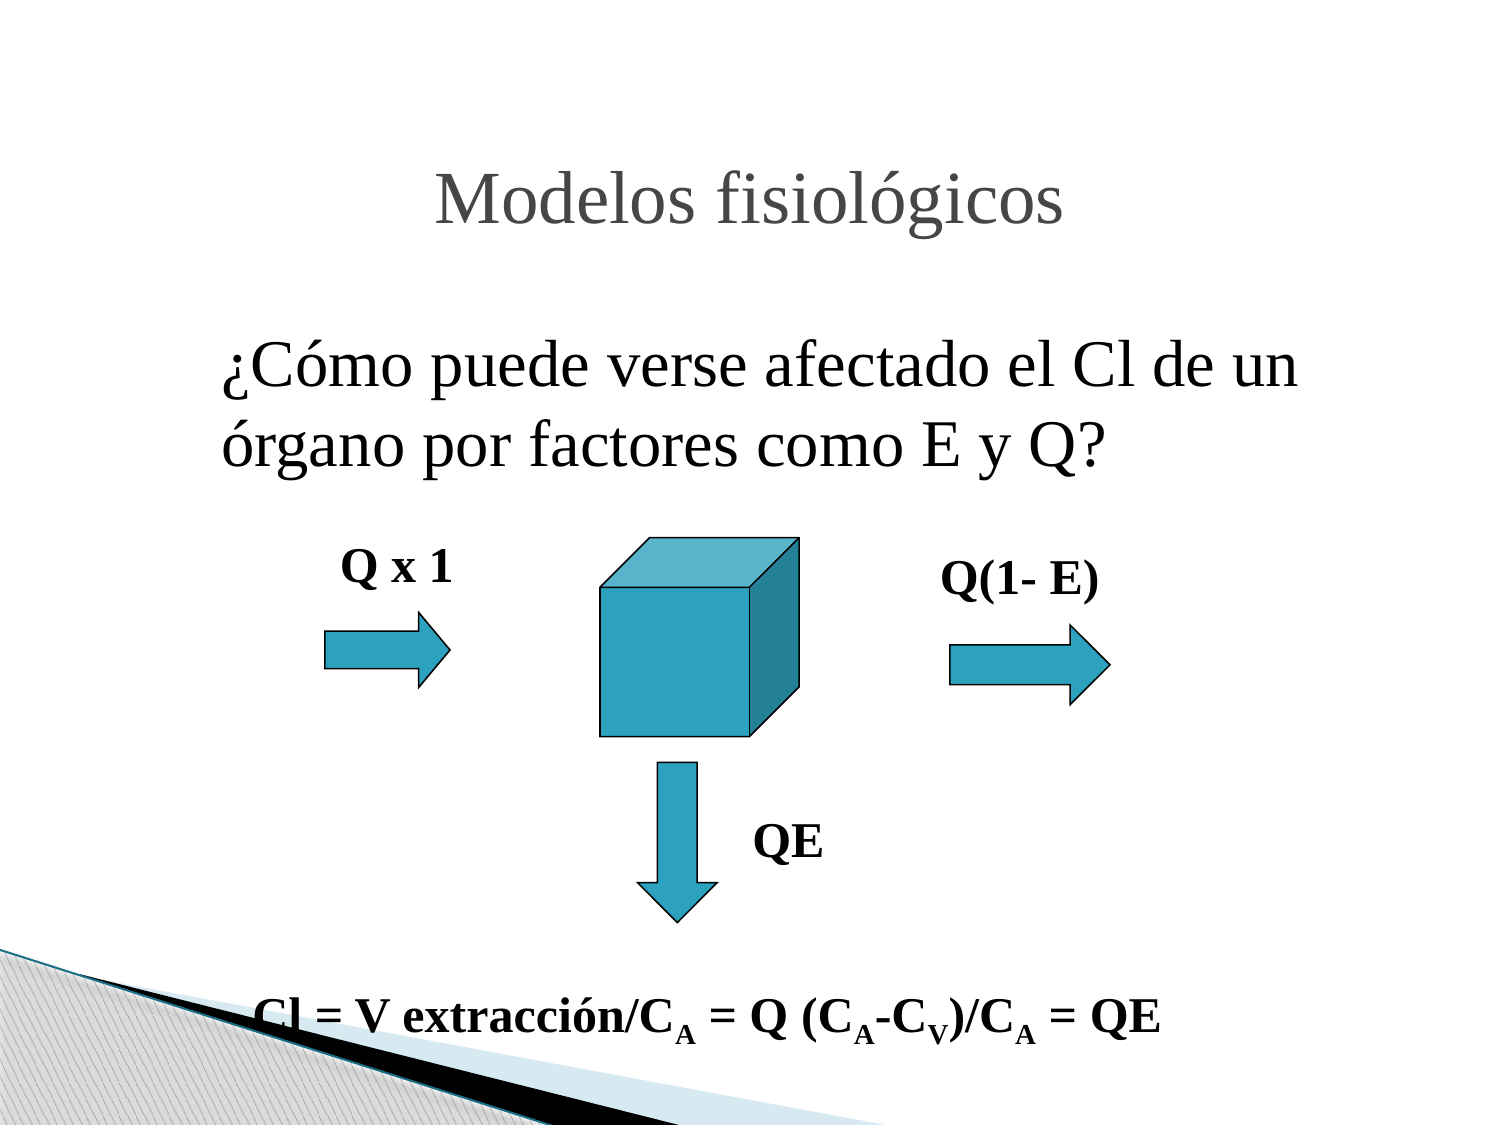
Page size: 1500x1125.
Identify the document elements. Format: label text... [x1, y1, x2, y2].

text_box ¿Cómo puede verse afectado el Cl de un órgano por factores como E y Q? [149, 312, 1425, 988]
text_box [949, 624, 1111, 705]
text_box Modelos fisiológicos [112, 99, 1388, 288]
text_box Q x 1 [287, 524, 475, 600]
text_box [600, 537, 800, 737]
text_box Q(1- E) [924, 537, 1125, 613]
text_box [324, 612, 451, 688]
text_box QE [737, 799, 1388, 875]
text_box [637, 762, 718, 923]
text_box Cl = V extracción/CA = Q (CA-CV)/CA = QE [237, 974, 1500, 1058]
